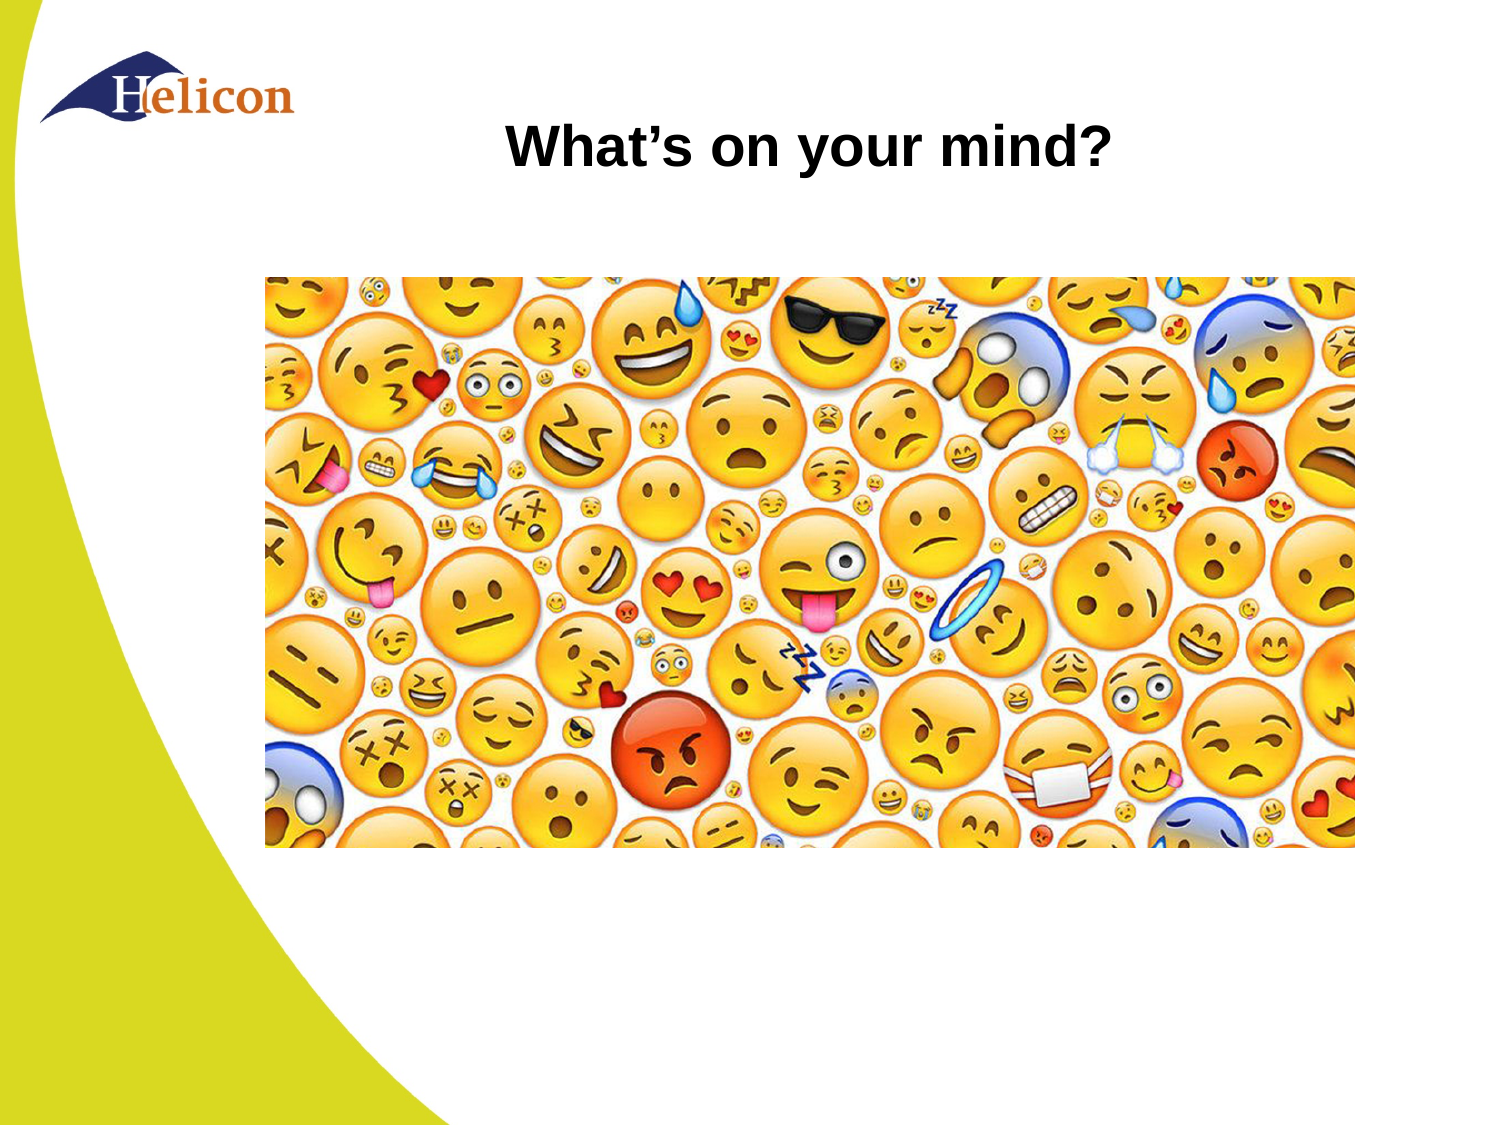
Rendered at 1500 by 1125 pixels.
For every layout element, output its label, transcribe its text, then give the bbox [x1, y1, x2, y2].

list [265, 277, 1355, 848]
picture [0, 0, 1500, 1125]
title What’s on your mind? [490, 90, 1500, 197]
